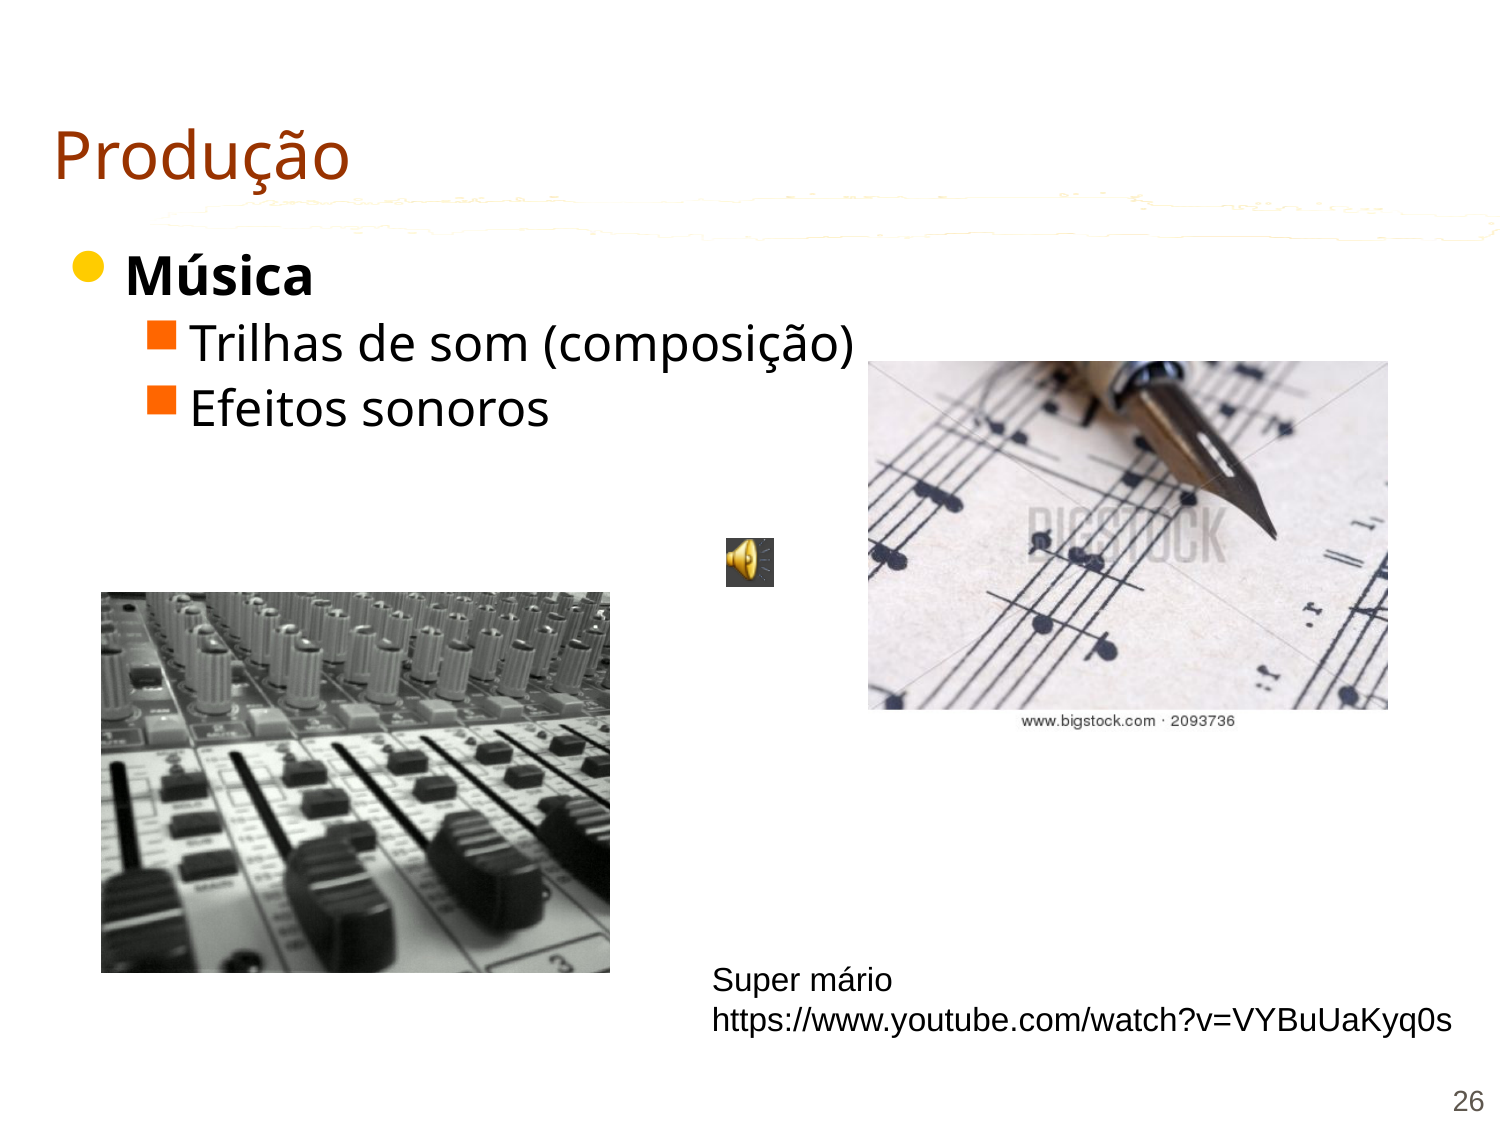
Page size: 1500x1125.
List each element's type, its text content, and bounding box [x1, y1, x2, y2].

list Música Trilhas de som (composição) Efeitos sonoros [52, 233, 1404, 977]
slide_number 26 [1187, 1049, 1500, 1125]
picture [724, 537, 776, 588]
picture [100, 591, 610, 974]
title Produção [37, 12, 1434, 201]
picture [867, 361, 1389, 733]
text_box Super mário https://www.youtube.com/watch?v=VYBuUaKyq0s [697, 951, 1483, 1046]
